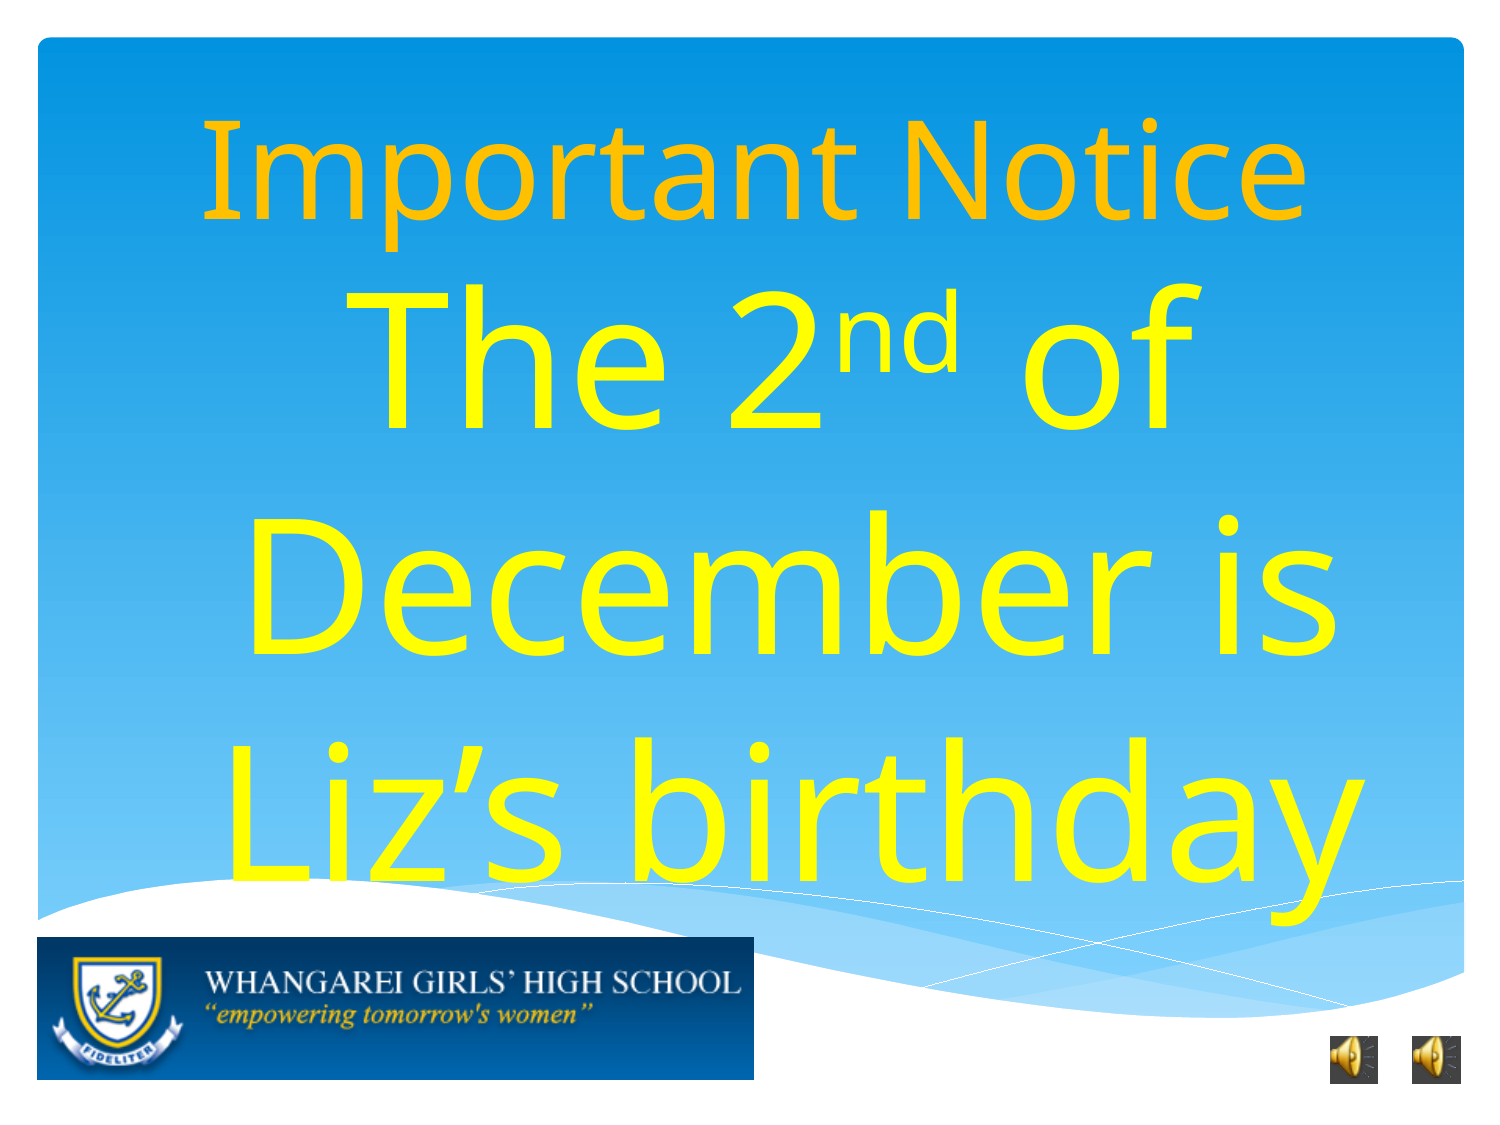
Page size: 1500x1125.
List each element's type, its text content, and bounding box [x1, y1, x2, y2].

text_box The 2nd of December is Liz’s birthday [149, 231, 1391, 963]
picture [1328, 1034, 1380, 1086]
picture [37, 937, 754, 1080]
text_box Important Notice [149, 37, 1362, 255]
picture [1411, 1034, 1462, 1086]
